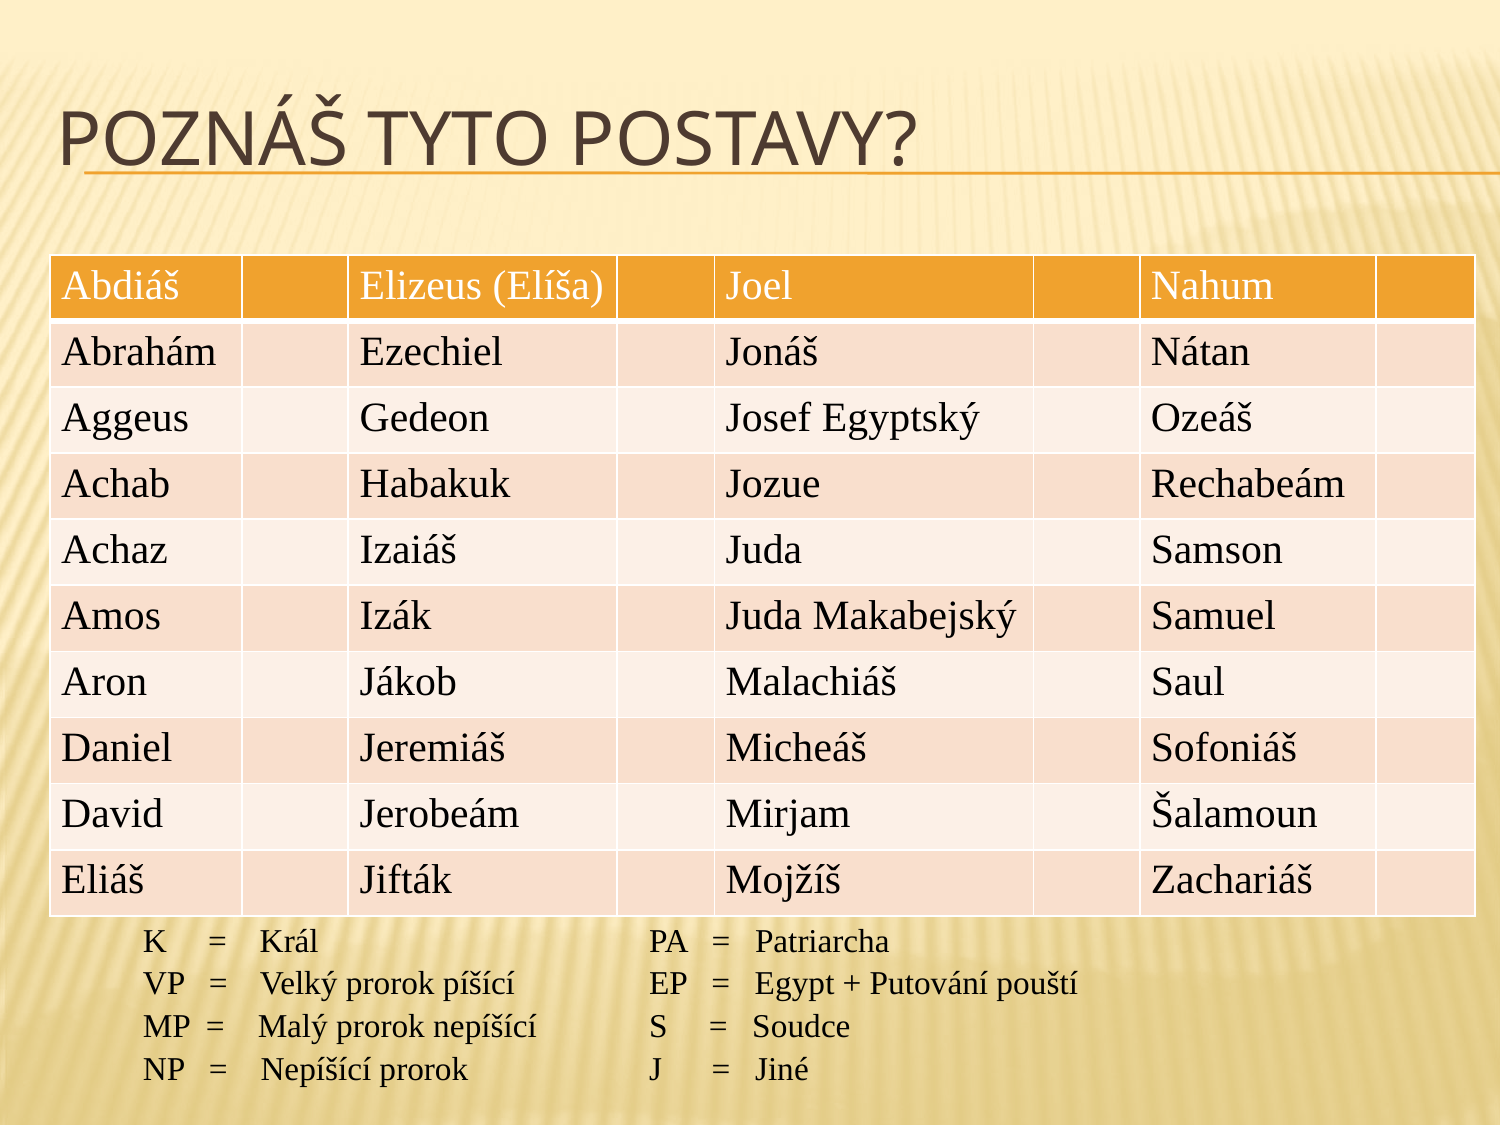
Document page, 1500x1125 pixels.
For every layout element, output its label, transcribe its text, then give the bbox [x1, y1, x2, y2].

table_cell Izaiáš [349, 520, 616, 584]
table_cell [618, 718, 714, 783]
table_cell Sofoniáš [1141, 718, 1375, 783]
table_header Elizeus (Elíša) [349, 256, 616, 318]
table_cell [1377, 454, 1474, 518]
table_cell [243, 851, 347, 915]
table_cell [243, 324, 347, 386]
table_cell Nátan [1141, 324, 1375, 386]
table_cell Habakuk [349, 454, 616, 518]
table_cell Ezechiel [349, 324, 616, 386]
table_cell Daniel [51, 718, 241, 783]
table_cell Micheáš [715, 718, 1033, 783]
table_cell [618, 388, 714, 452]
table_cell [243, 652, 347, 717]
table_header [243, 256, 347, 318]
table_cell Samson [1141, 520, 1375, 584]
title Poznáš Tyto postavy? [41, 66, 1467, 204]
table_cell [618, 784, 714, 849]
table_cell [1377, 652, 1474, 717]
table_cell Amos [51, 586, 241, 651]
table_header Nahum [1141, 256, 1375, 318]
table_cell Izák [349, 586, 616, 651]
table_cell Juda Makabejský [715, 586, 1033, 651]
table_cell [1377, 718, 1474, 783]
table_cell Abrahám [51, 324, 241, 386]
table_cell [1377, 388, 1474, 452]
table_cell [618, 652, 714, 717]
table_cell David [51, 784, 241, 849]
table_cell Juda [715, 520, 1033, 584]
table_cell Mirjam [715, 784, 1033, 849]
table_cell [1377, 520, 1474, 584]
table_cell Malachiáš [715, 652, 1033, 717]
table_cell Rechabeám [1141, 454, 1375, 518]
table_cell [243, 784, 347, 849]
table_cell Jonáš [715, 324, 1033, 386]
table_cell [618, 454, 714, 518]
table_cell Ozeáš [1141, 388, 1375, 452]
table_cell [243, 520, 347, 584]
table_cell [1034, 388, 1139, 452]
table_cell [618, 586, 714, 651]
table_cell [1034, 718, 1139, 783]
table_cell [1377, 851, 1474, 915]
table_header PA = Patriarcha EP = Egypt + Putování pouští S = Soudce J = Jiné [642, 917, 1175, 1087]
table_cell [1377, 784, 1474, 849]
table_header K = Král VP = Velký prorok píšící MP = Malý prorok nepíšící NP = Nepíšící prorok [136, 917, 642, 1087]
table_cell Jákob [349, 652, 616, 717]
table_cell [1377, 586, 1474, 651]
table_cell Achab [51, 454, 241, 518]
table_cell [1034, 324, 1139, 386]
table_cell Jerobeám [349, 784, 616, 849]
table_cell [243, 454, 347, 518]
table_cell [1034, 784, 1139, 849]
table_cell Jeremiáš [349, 718, 616, 783]
table_cell Aggeus [51, 388, 241, 452]
table_cell [243, 388, 347, 452]
table_cell [618, 324, 714, 386]
table_cell [243, 718, 347, 783]
table_cell Jifták [349, 851, 616, 915]
table_cell Šalamoun [1141, 784, 1375, 849]
table_header Joel [715, 256, 1033, 318]
table_cell [1034, 520, 1139, 584]
table_header Abdiáš [51, 256, 241, 318]
table_cell [618, 520, 714, 584]
table_header [618, 256, 714, 318]
table_cell Gedeon [349, 388, 616, 452]
table_cell Eliáš [51, 851, 241, 915]
table_header [1377, 256, 1474, 318]
table_header [1034, 256, 1139, 318]
table_cell [1034, 454, 1139, 518]
table_cell Josef Egyptský [715, 388, 1033, 452]
table_cell [1034, 586, 1139, 651]
table_cell Saul [1141, 652, 1375, 717]
table_cell [1034, 851, 1139, 915]
table_cell Aron [51, 652, 241, 717]
table_cell Mojžíš [715, 851, 1033, 915]
table_cell [243, 586, 347, 651]
table_cell [1377, 324, 1474, 386]
table_cell Zachariáš [1141, 851, 1375, 915]
table_cell [618, 851, 714, 915]
table_cell Samuel [1141, 586, 1375, 651]
table_cell [1034, 652, 1139, 717]
table_cell Jozue [715, 454, 1033, 518]
table_cell Achaz [51, 520, 241, 584]
